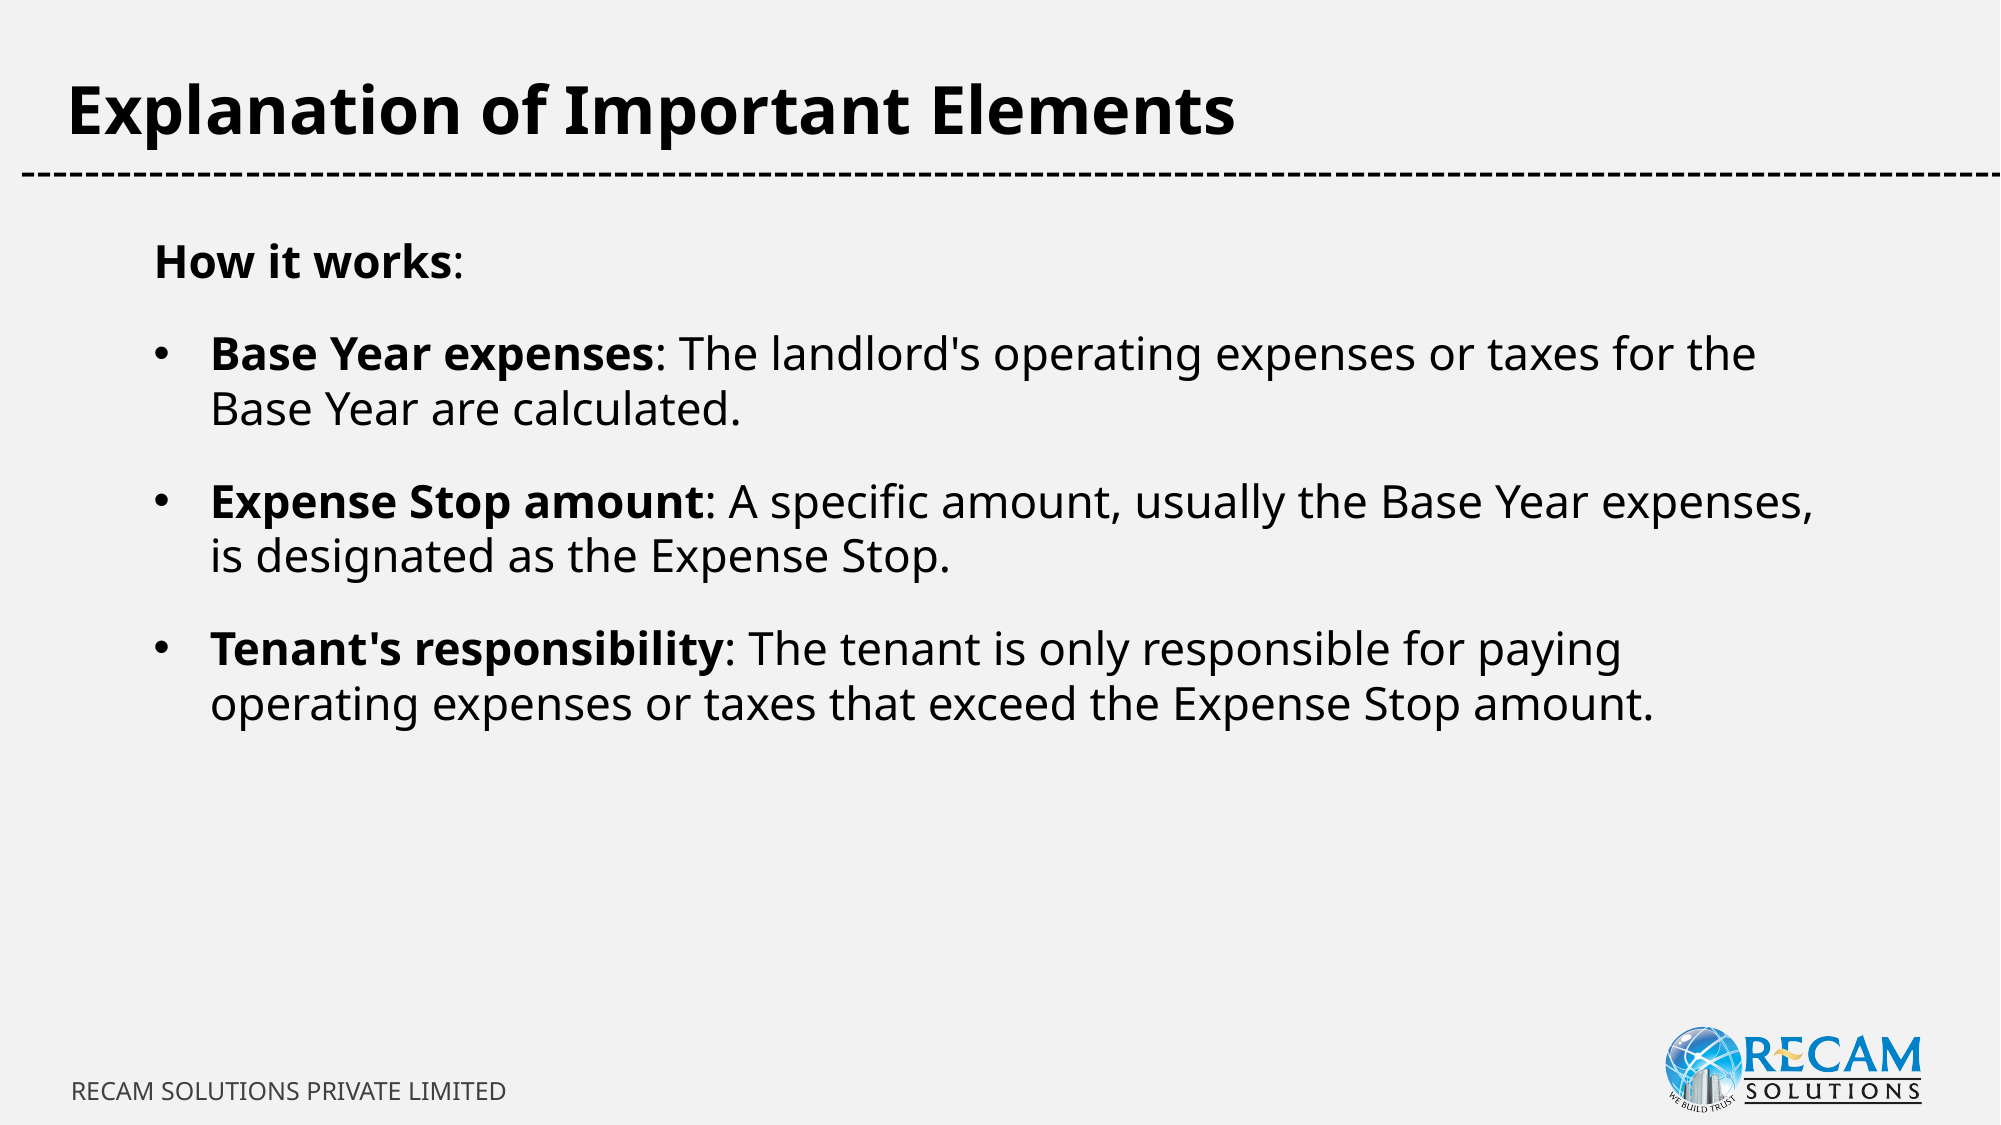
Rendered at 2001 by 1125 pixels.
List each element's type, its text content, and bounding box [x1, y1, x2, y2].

picture [1652, 1014, 1935, 1125]
text_box Explanation of Important Elements [51, 60, 1520, 131]
text_box ----------------------------------------------------------------------------------------------------------------------------- [6, 131, 2000, 207]
footer RECAM SOLUTIONS PRIVATE LIMITED [70, 1073, 971, 1107]
text_box How it works: Base Year expenses: The landlord's operating expenses or taxes for the Base Year are calculated. Expense Stop amount: A specific amount, usually the Base Year expenses, is designated as the Expense Stop. Tenant's responsibility: The tenant is only responsible for paying operating expenses or taxes that exceed the Expense Stop amount. [138, 224, 1842, 737]
